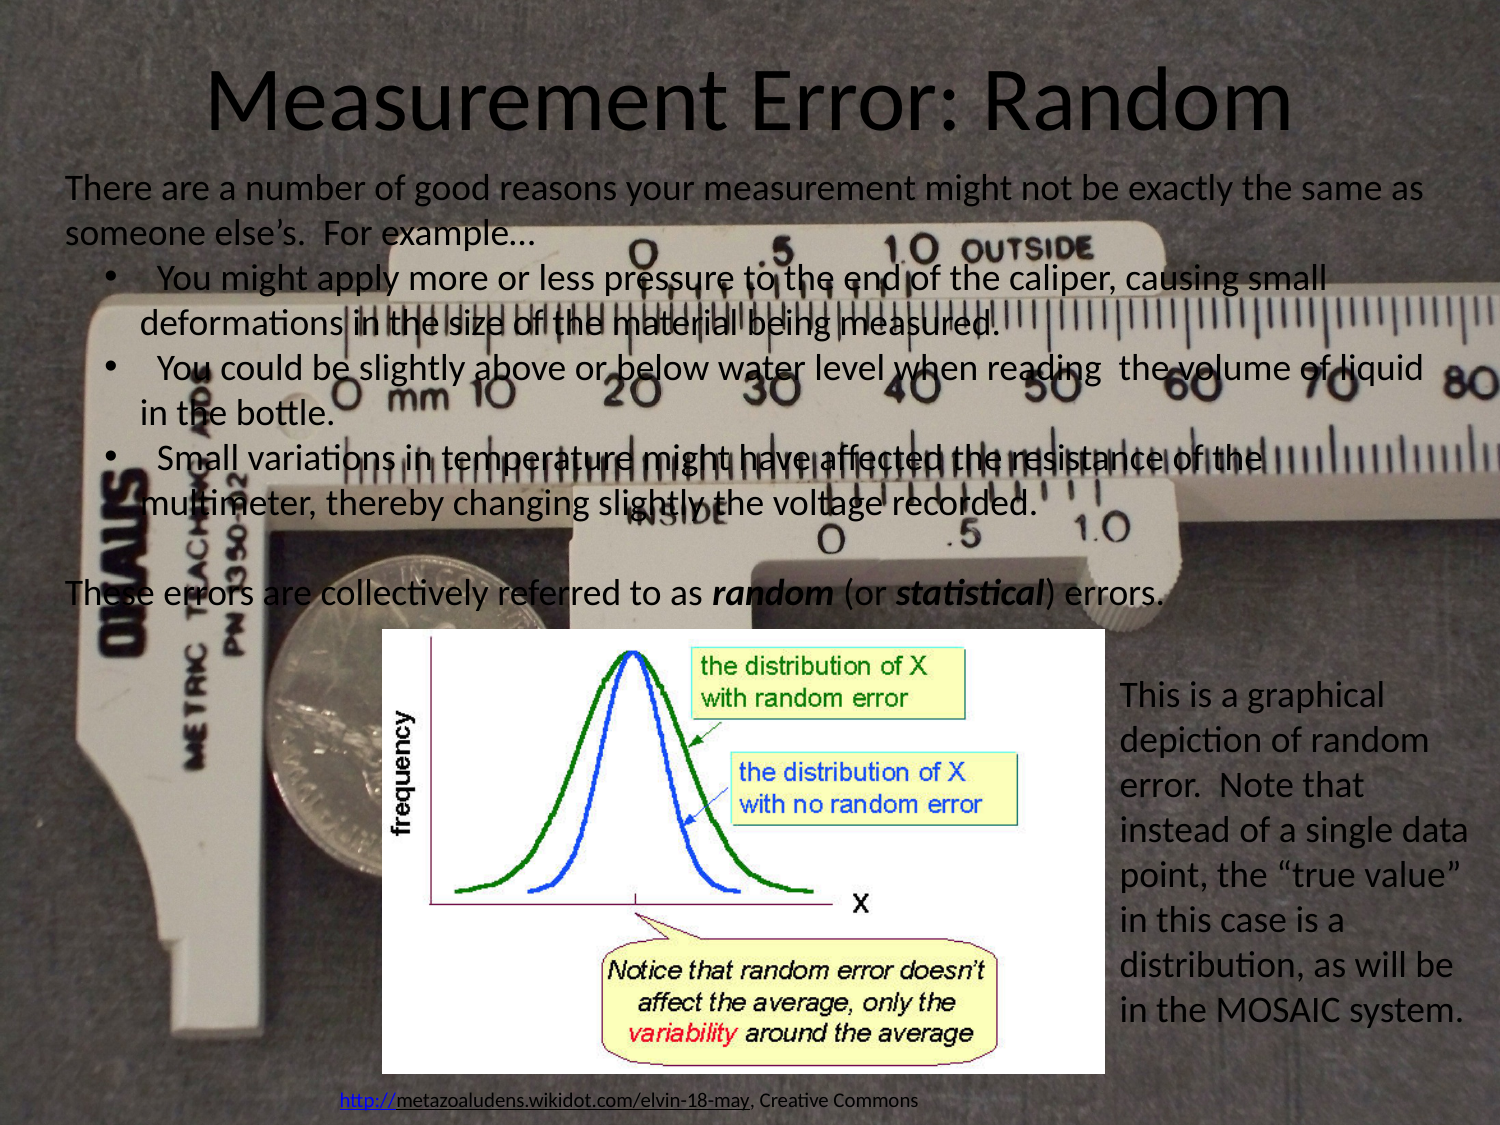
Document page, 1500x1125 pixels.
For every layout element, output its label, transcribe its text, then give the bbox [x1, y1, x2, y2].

text_box http://metazoaludens.wikidot.com/elvin-18-may, Creative Commons [324, 1079, 1163, 1125]
text_box There are a number of good reasons your measurement might not be exactly the same as someone else’s. For example… You might apply more or less pressure to the end of the caliper, causing small deformations in the size of the material being measured. You could be slightly above or below water level when reading the volume of liquid in the bottle. Small variations in temperature might have affected the resistance of the multimeter, thereby changing slightly the voltage recorded. These errors are collectively referred to as random (or statistical) errors. [50, 155, 1450, 621]
title Measurement Error: Random [74, 24, 1426, 155]
picture [0, 0, 1500, 1125]
text_box This is a graphical depiction of random error. Note that instead of a single data point, the “true value” in this case is a distribution, as will be in the MOSAIC system. [1109, 662, 1495, 1038]
